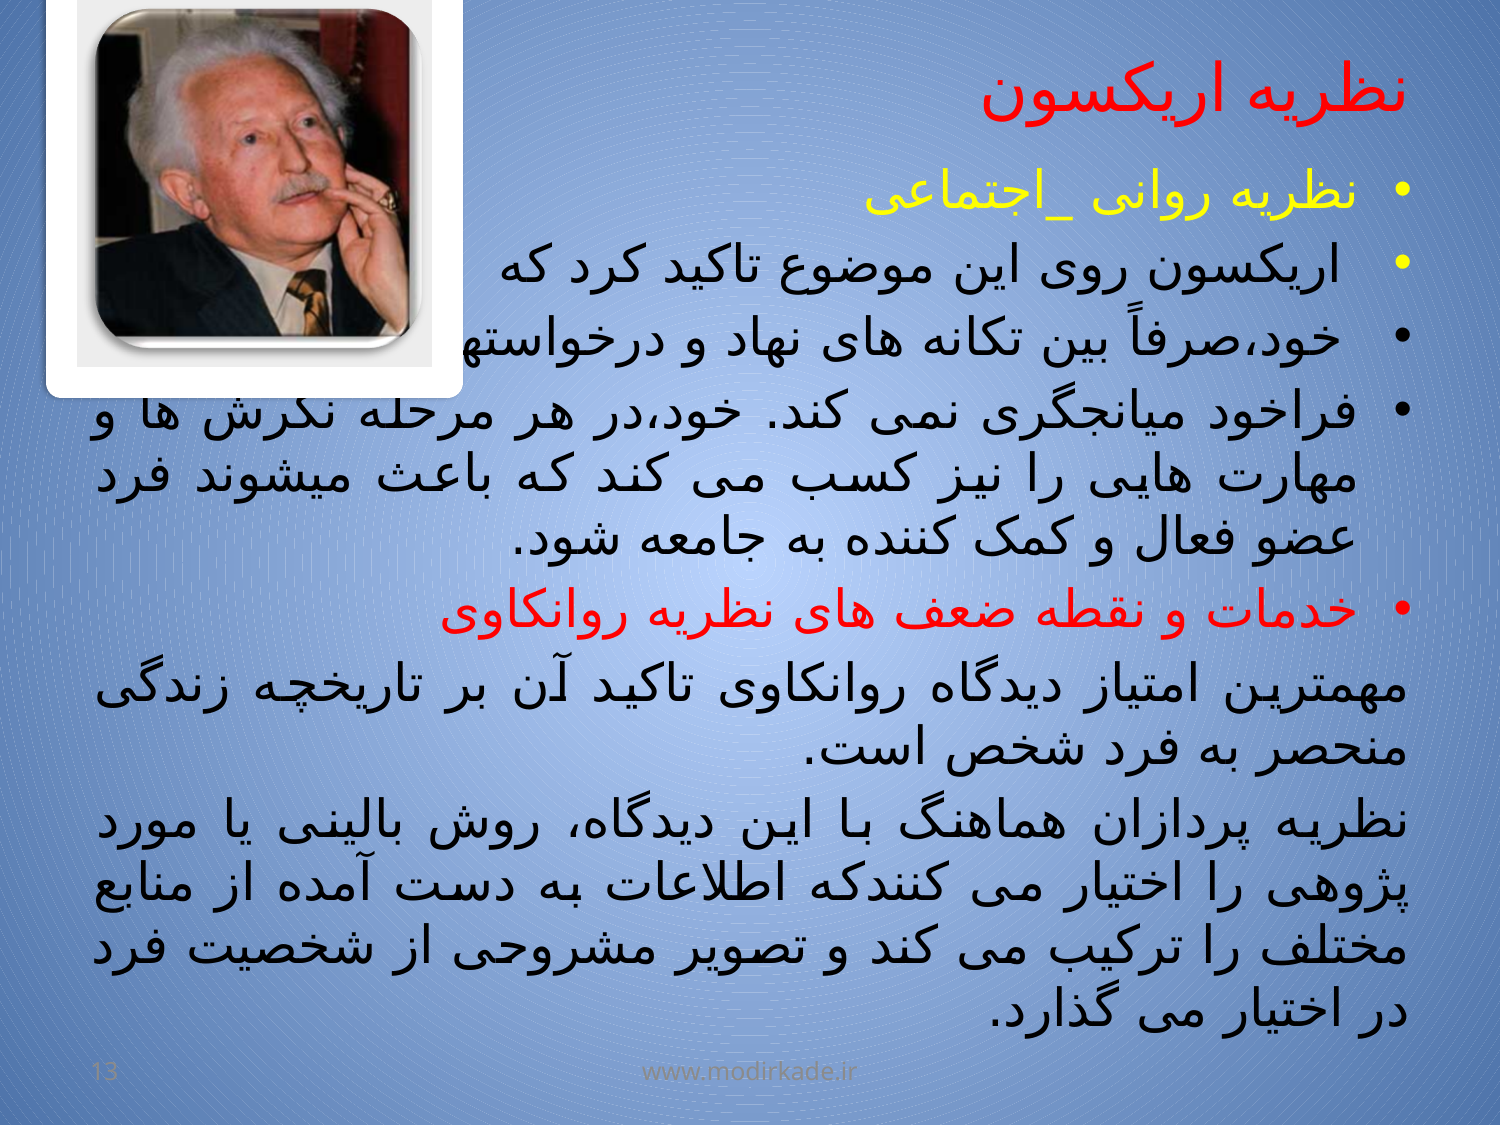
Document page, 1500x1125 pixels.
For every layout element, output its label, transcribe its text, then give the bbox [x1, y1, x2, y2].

footer www.modirkade.ir [512, 1042, 988, 1103]
picture [76, 0, 432, 368]
slide_number 13 [75, 1042, 425, 1103]
title نظریه اریکسون [464, 45, 1425, 126]
list نظریه روانی _اجتماعی اریکسون روی این موضوع تاکید کرد که خود،صرفاً بین تکانه های نهاد و درخواستهای فراخود میانجگری نمی کند. خود،در هر مرحله نگرش ها و مهارت هایی را نیز کسب می کند که باعث میشوند فرد عضو فعال و کمک کننده به جامعه شود. خدمات و نقطه ضعف های نظریه روانکاوی مهمترین امتیاز دیدگاه روانکاوی تاکید آن بر تاریخچه زندگی منحصر به فرد شخص است. نظریه پردازان هماهنگ با این دیدگاه، روش بالینی یا مورد پژوهی را اختیار می کنندکه اطلاعات به دست آمده از منابع مختلف را ترکیب می کند و تصویر مشروحی از شخصیت فرد در اختیار می گذارد. [75, 149, 1425, 1047]
